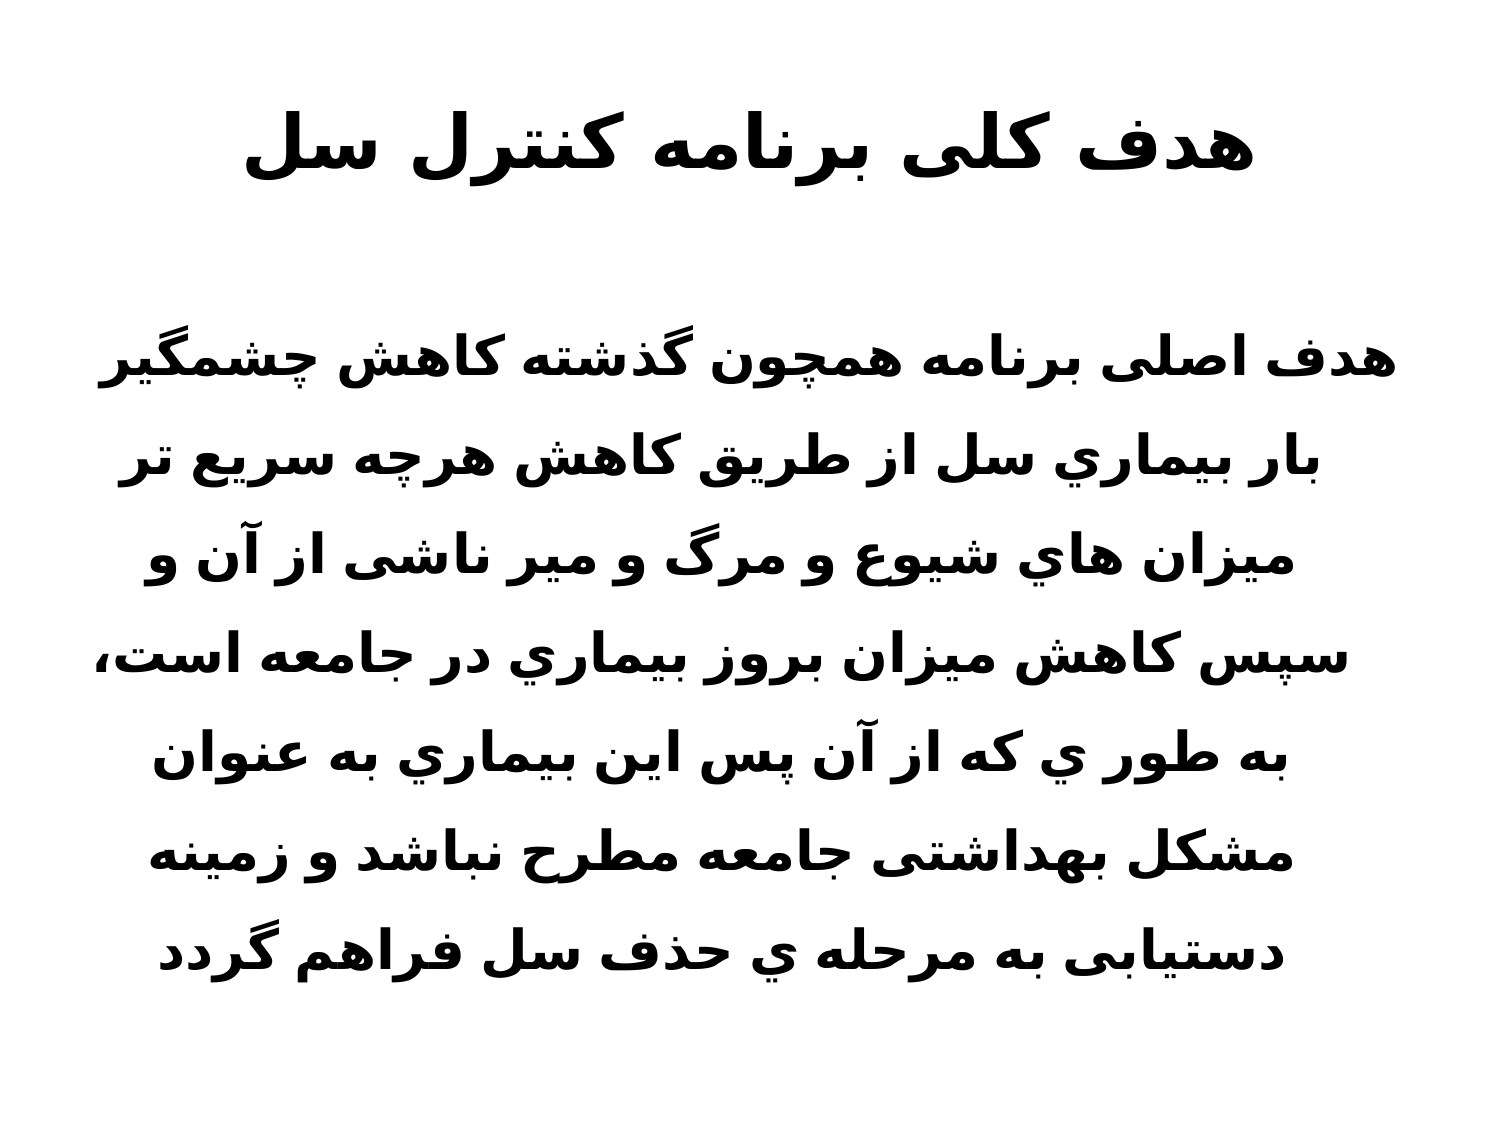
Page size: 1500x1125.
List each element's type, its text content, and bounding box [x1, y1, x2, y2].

list هدف اصلی برنامه همچون گذشته کاهش چشمگیر بار بیماري سل از طریق کاهش هرچه سریع تر میزان هاي شیوع و مرگ و میر ناشی از آن و سپس کاهش میزان بروز بیماري در جامعه است، به طور ي که از آن پس این بیماري به عنوان مشکل بهداشتی جامعه مطرح نباشد و زمینه دستیابی به مرحله ي حذف سل فراهم گردد [75, 262, 1425, 1005]
title هدف کلی برنامه کنترل سل [75, 45, 1425, 233]
